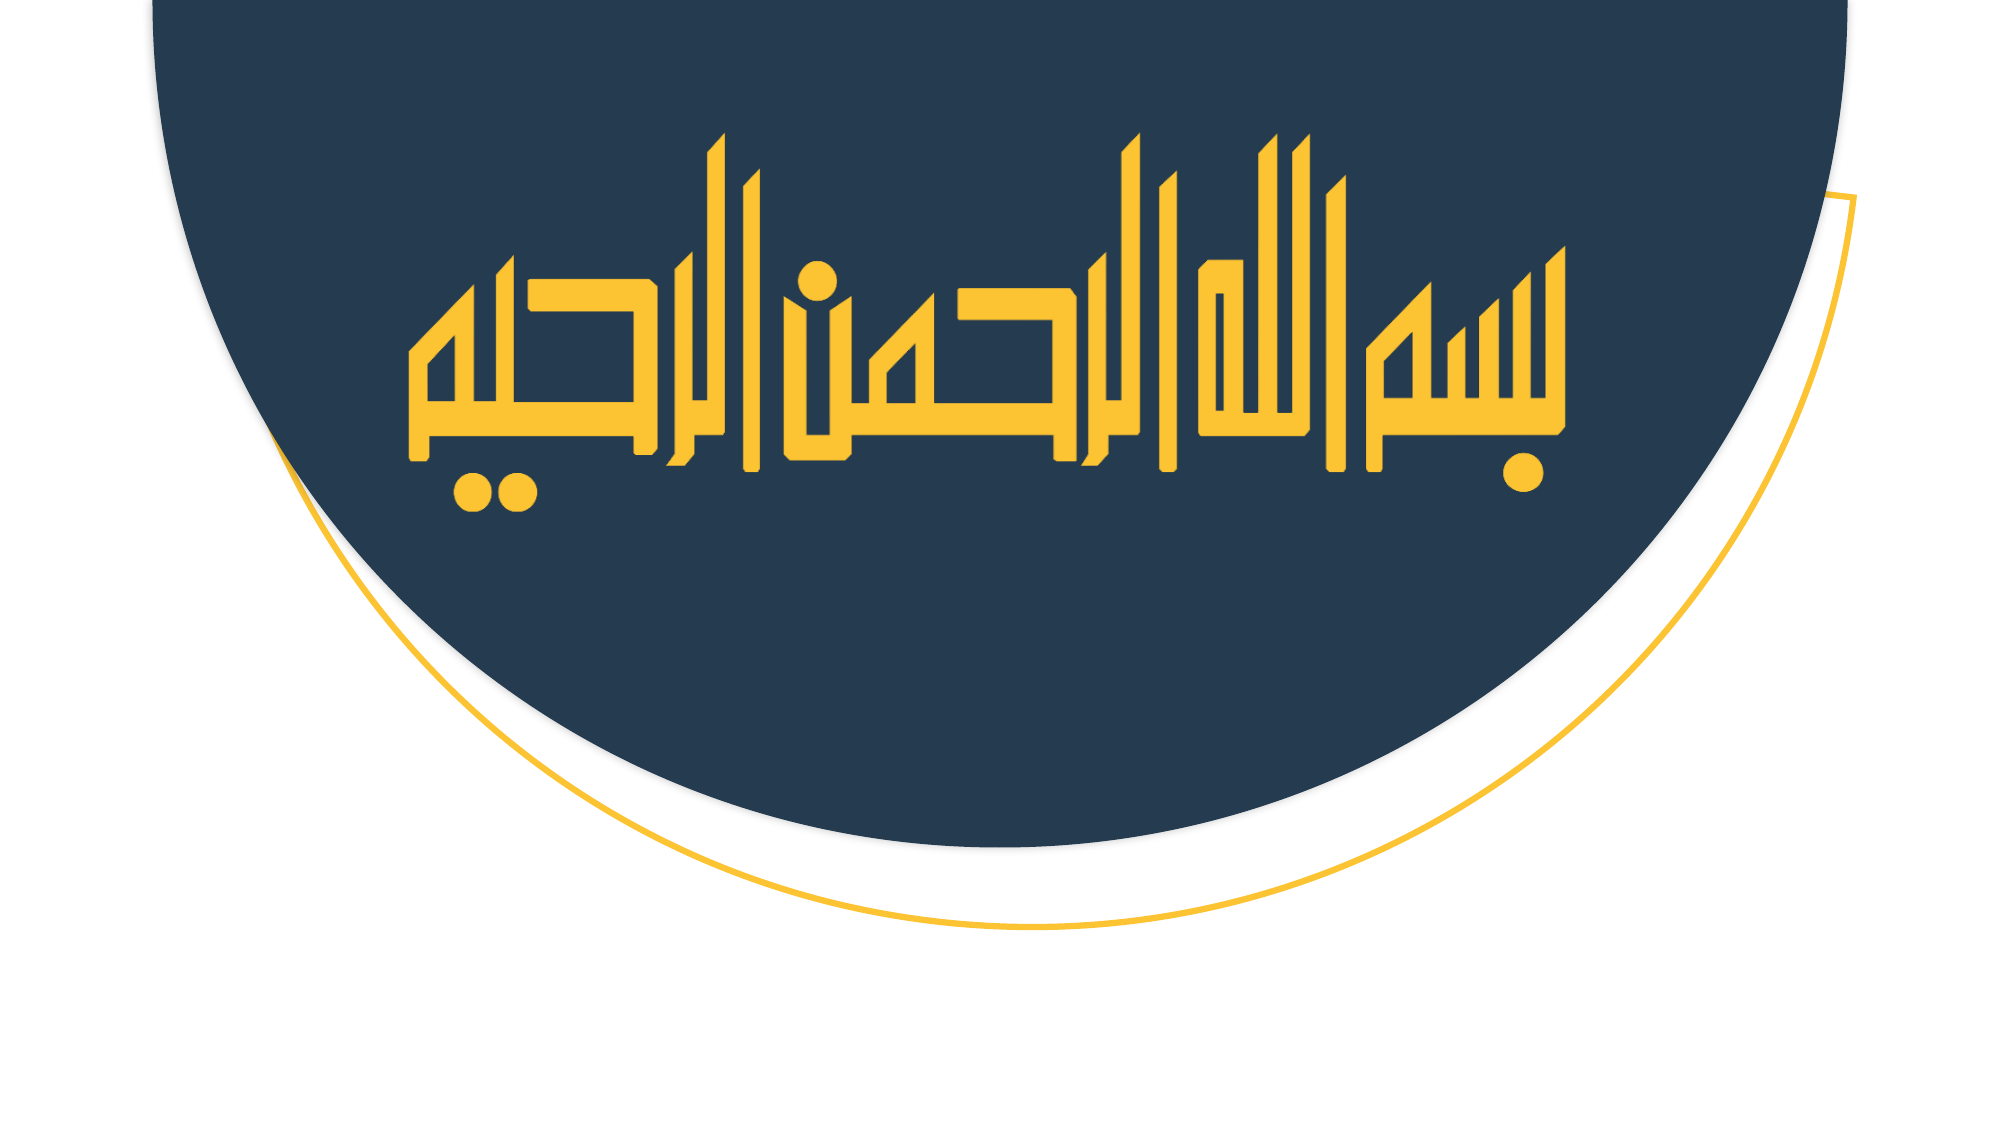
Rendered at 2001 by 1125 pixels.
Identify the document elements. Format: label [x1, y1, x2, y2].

picture [309, 52, 1691, 719]
